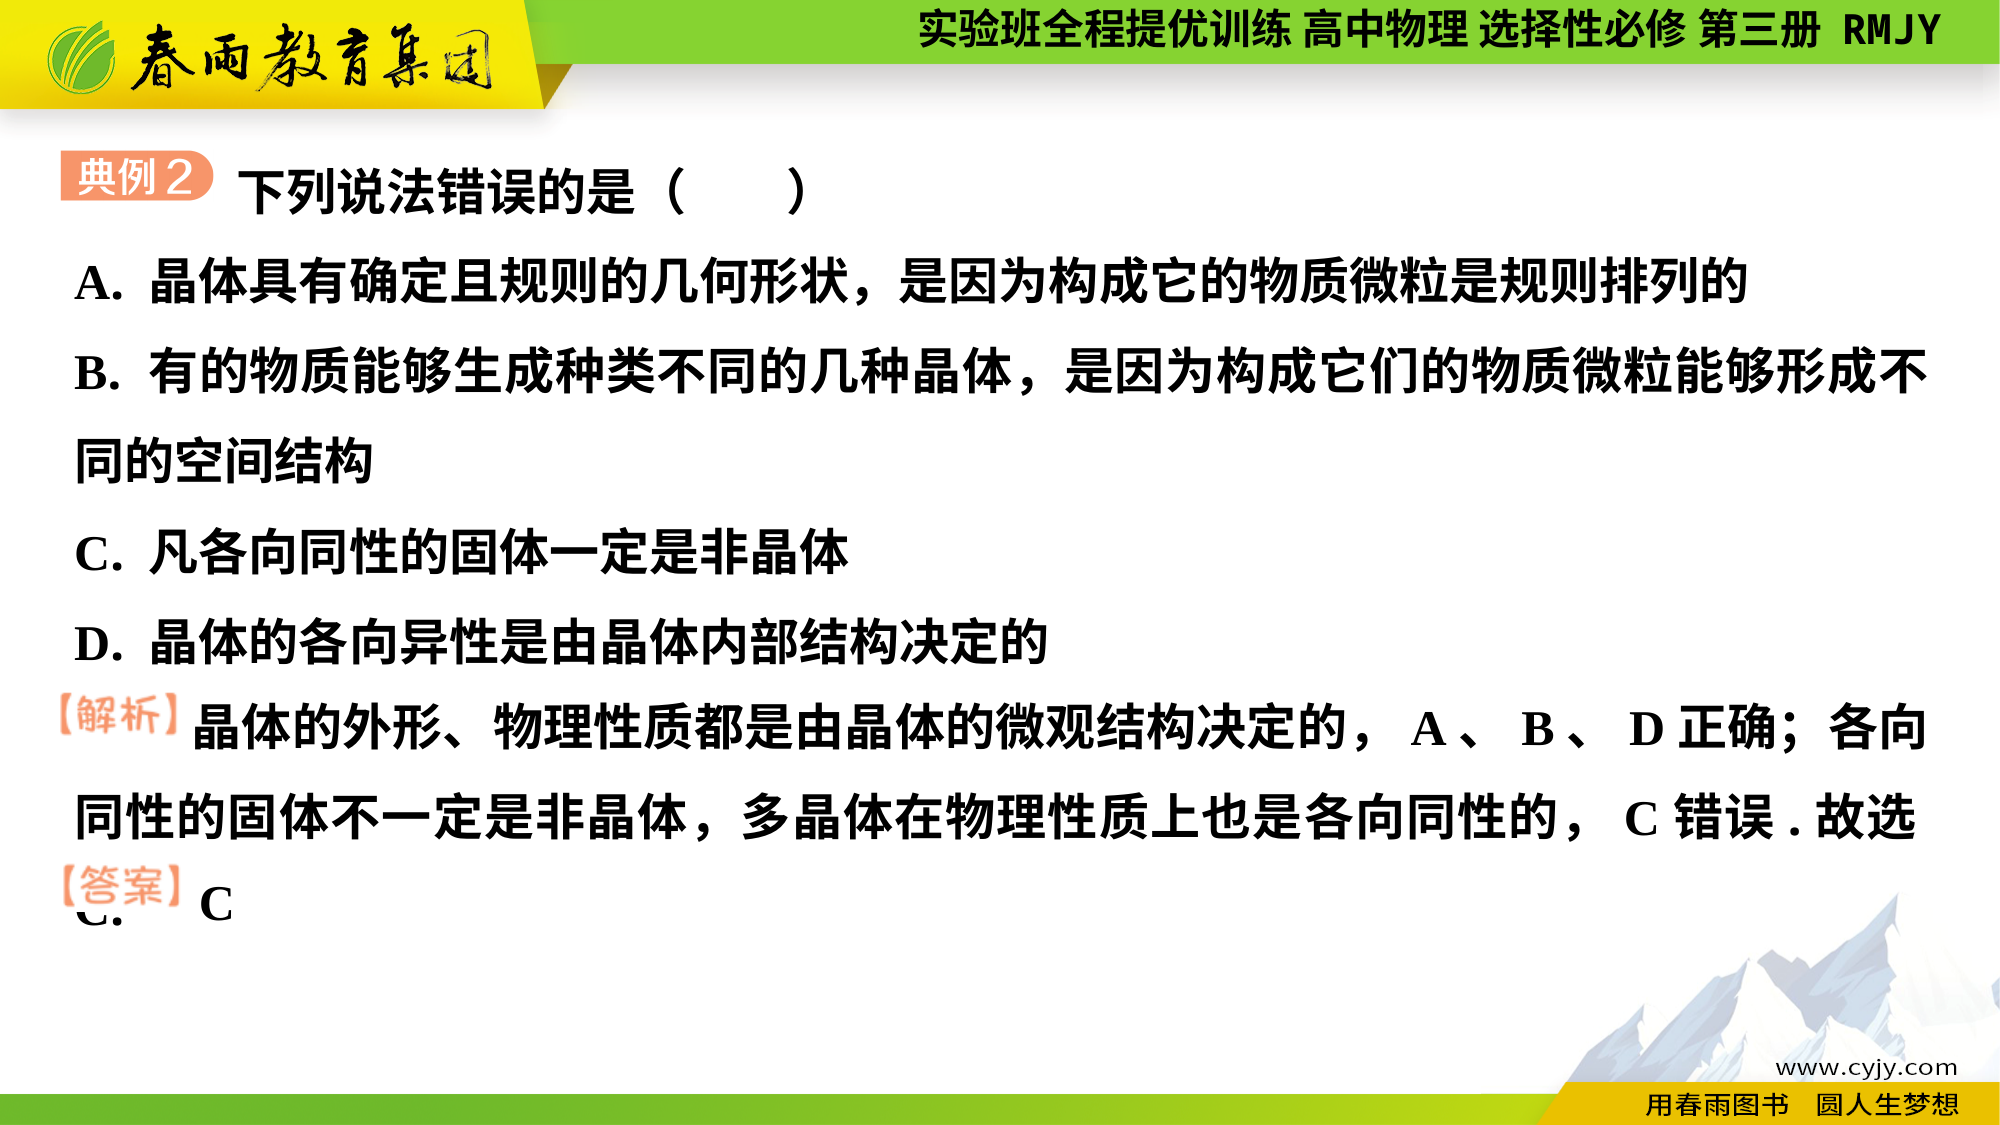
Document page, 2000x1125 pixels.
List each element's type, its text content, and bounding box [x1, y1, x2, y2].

text_box 晶体的外形、物理性质都是由晶体的微观结构决定的，A、B、D正确；各向同性的固体不一定是非晶体，多晶体在物理性质上也是各向同性的，C错误.故选C. [59, 657, 1944, 943]
picture [0, 0, 2000, 1125]
text_box C [59, 833, 433, 939]
list 下列说法错误的是（ ） A. 晶体具有确定且规则的几何形状，是因为构成它的物质微粒是规则排列的 B. 有的物质能够生成种类不同的几种晶体，是因为构成它们的物质微粒能够形成不同的空间结构 C. 凡各向同性的固体一定是非晶体 D. 晶体的各向异性是由晶体内部结构决定的 [59, 122, 1944, 657]
